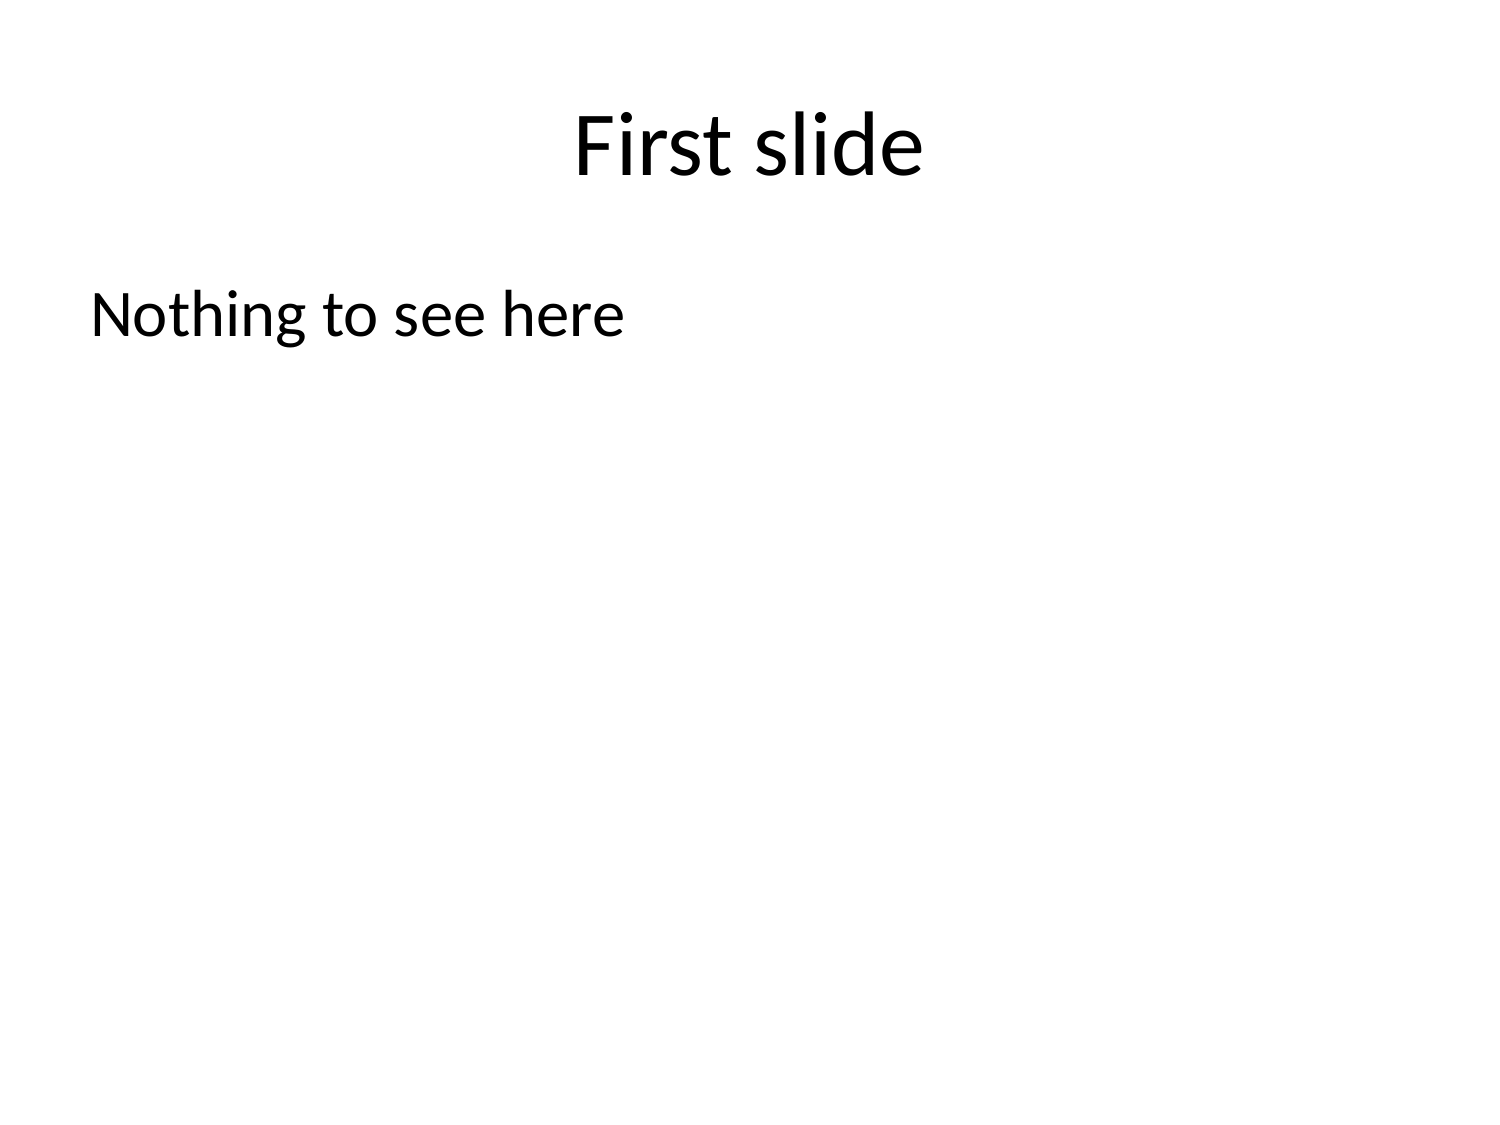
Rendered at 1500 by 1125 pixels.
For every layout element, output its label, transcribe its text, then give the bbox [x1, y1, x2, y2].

title First slide [75, 45, 1425, 233]
list Nothing to see here [75, 262, 1425, 1005]
